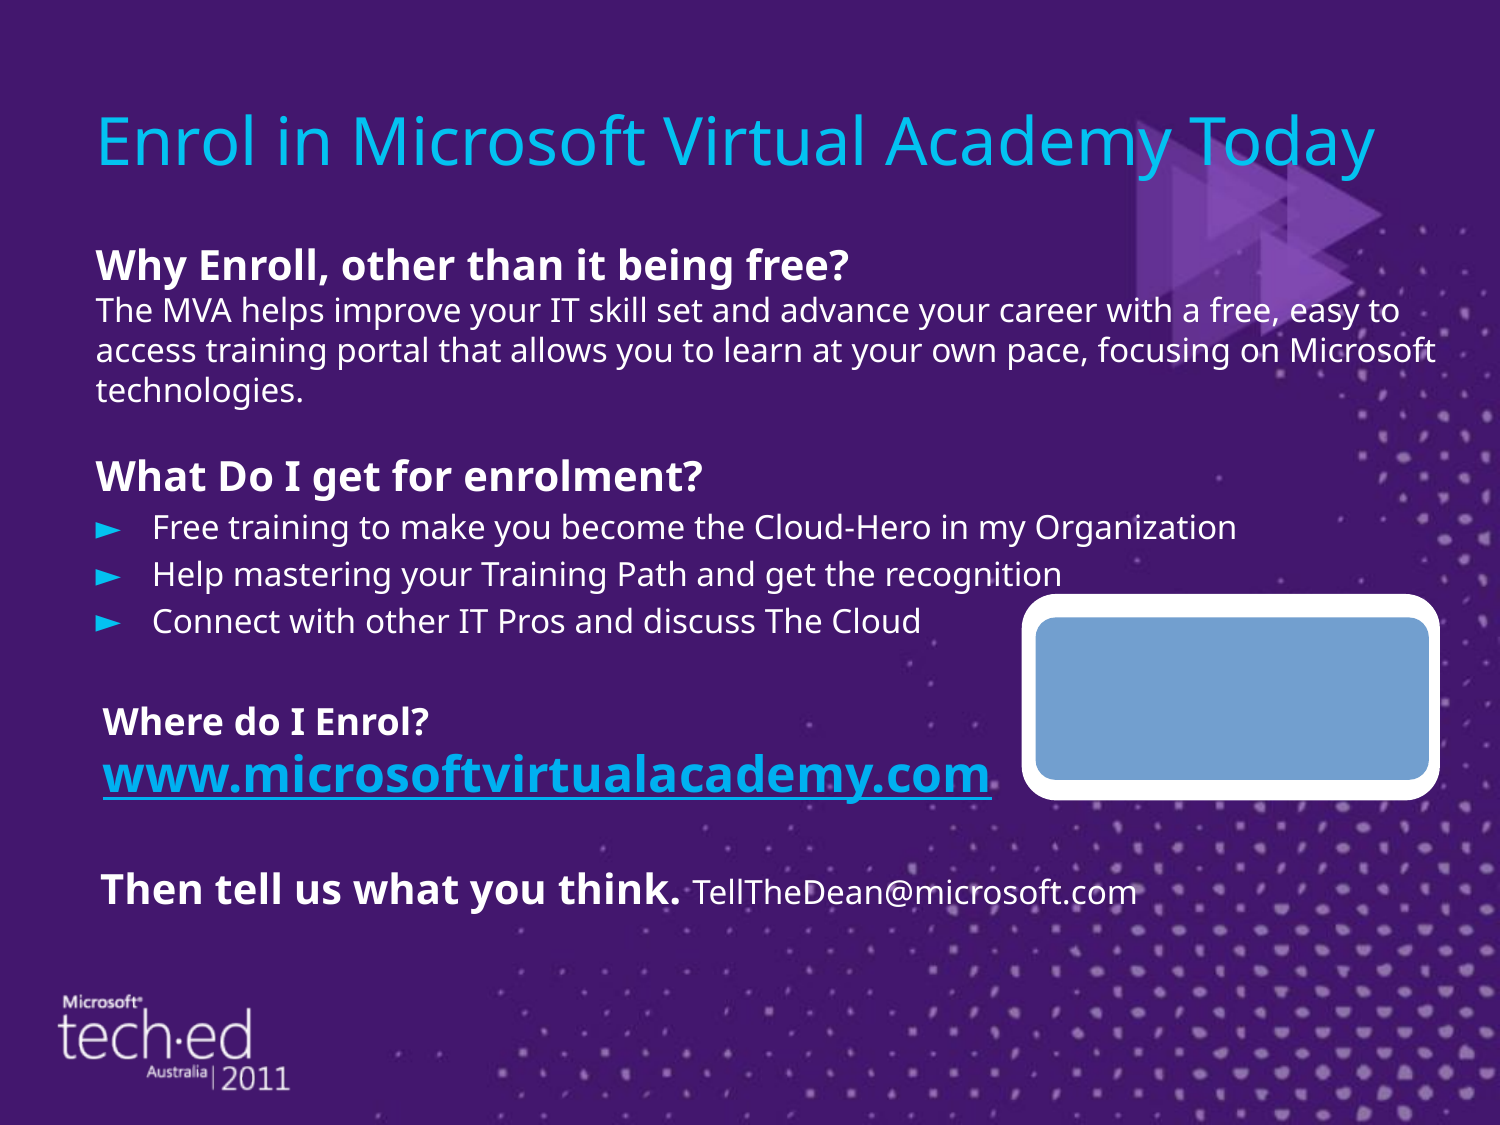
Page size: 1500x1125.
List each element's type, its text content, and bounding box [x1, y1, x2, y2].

text_box What Do I get for enrolment? Free training to make you become the Cloud-Hero in my Organization Help mastering your Training Path and get the recognition Connect with other IT Pros and discuss The Cloud [80, 442, 1400, 648]
text_box Why Enroll, other than it being free? The MVA helps improve your IT skill set and advance your career with a free, easy to access training portal that allows you to learn at your own pace, focusing on Microsoft technologies. [80, 231, 1471, 417]
text_box Where do I Enrol? www.microsoftvirtualacademy.com [80, 683, 1296, 826]
picture [0, 0, 1500, 1125]
title Enrol in Microsoft Virtual Academy Today [80, 45, 1471, 231]
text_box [1021, 593, 1441, 801]
text_box Then tell us what you think. TellTheDean@microsoft.com [85, 855, 1303, 920]
